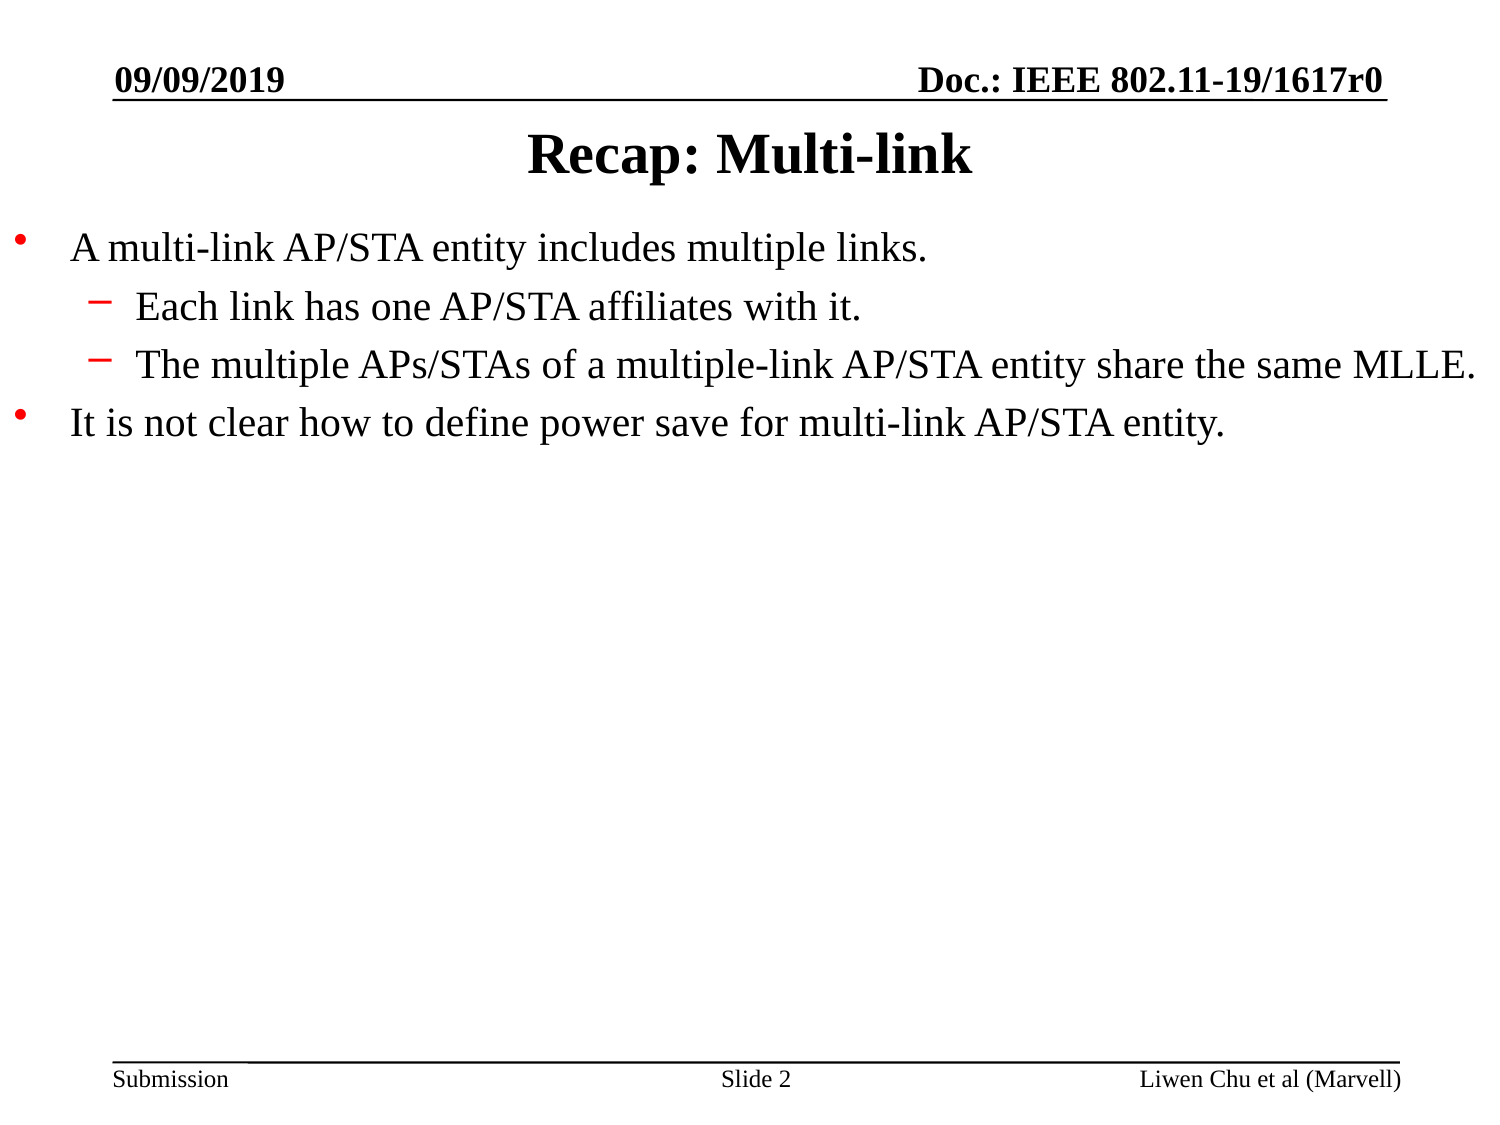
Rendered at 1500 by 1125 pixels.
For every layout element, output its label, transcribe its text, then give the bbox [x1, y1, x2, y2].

footer Liwen Chu et al (Marvell) [1135, 1061, 1402, 1093]
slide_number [114, 54, 288, 101]
list A multi-link AP/STA entity includes multiple links. Each link has one AP/STA affiliates with it. The multiple APs/STAs of a multiple-link AP/STA entity share the same MLLE. It is not clear how to define power save for multi-link AP/STA entity. [0, 212, 1499, 876]
slide_number Slide 2 [712, 1061, 800, 1093]
title Recap: Multi-link [0, 87, 1500, 213]
